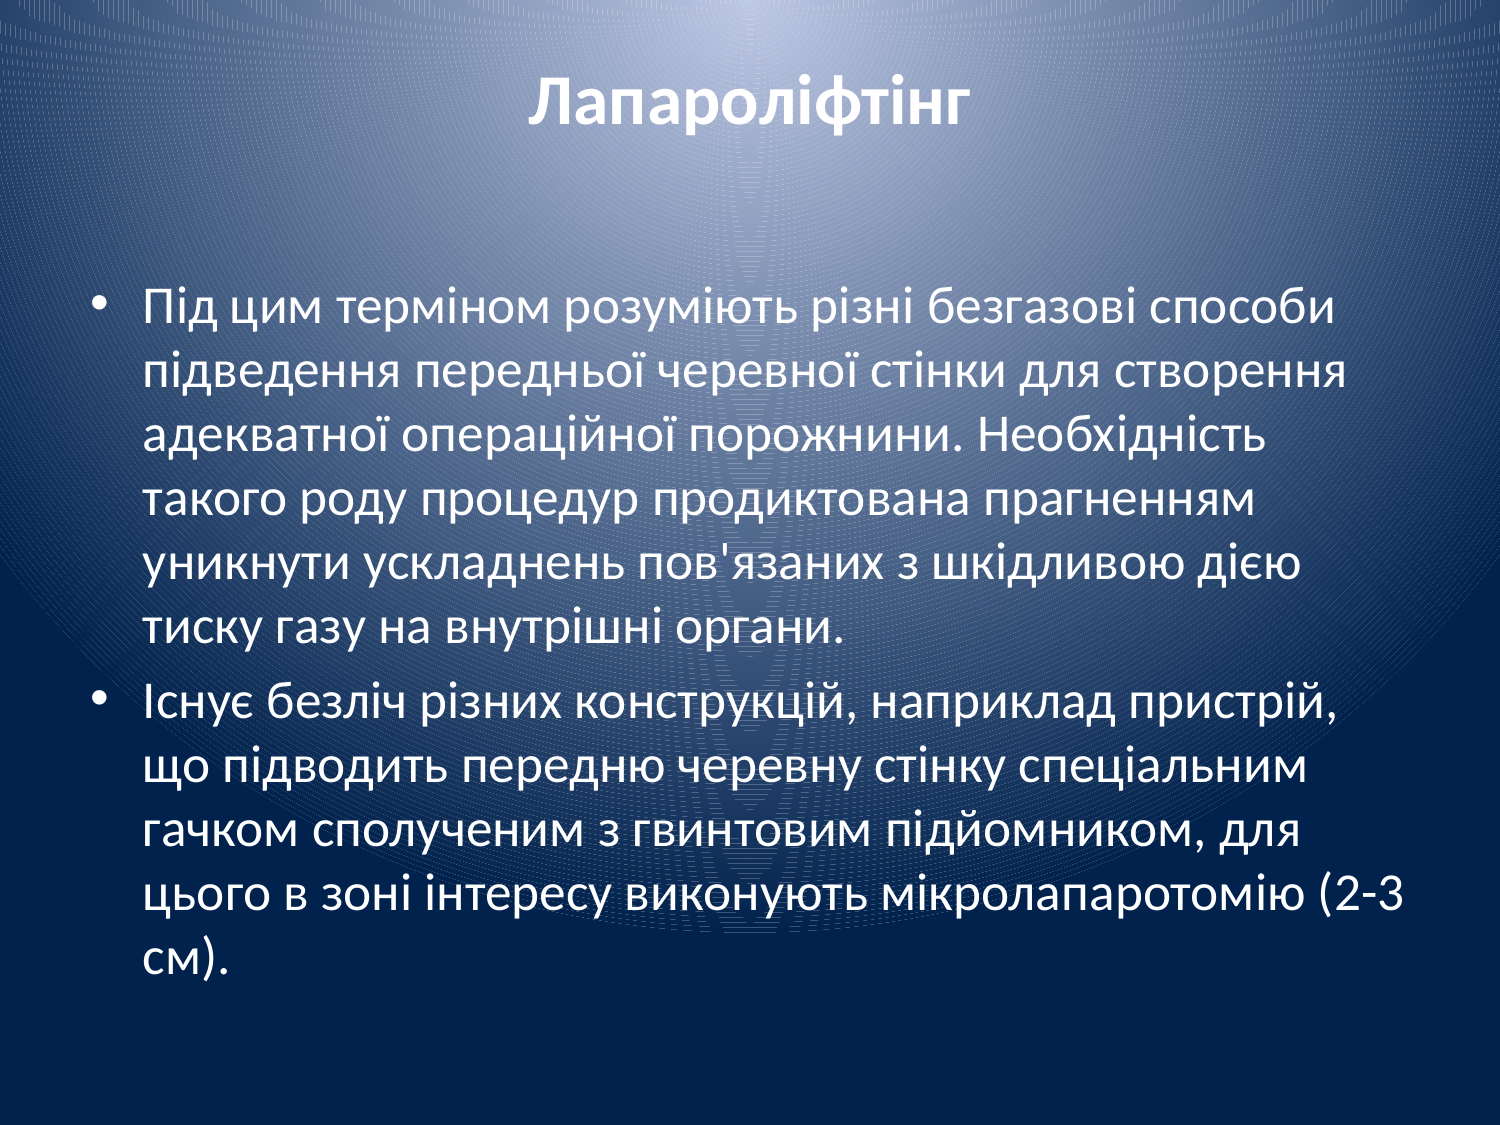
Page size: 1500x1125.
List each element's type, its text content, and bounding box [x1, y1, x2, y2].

list Під цим терміном розуміють різні безгазові способи підведення передньої черевної стінки для створення адекватної операційної порожнини. Необхідність такого роду процедур продиктована прагненням уникнути ускладнень пов'язаних з шкідливою дією тиску газу на внутрішні органи. Існує безліч різних конструкцій, наприклад пристрій, що підводить передню черевну стінку спеціальним гачком сполученим з гвинтовим підйомником, для цього в зоні інтересу виконують мікролапаротомію (2-3 см). [75, 262, 1425, 1005]
title Лапароліфтінг [75, 45, 1425, 233]
